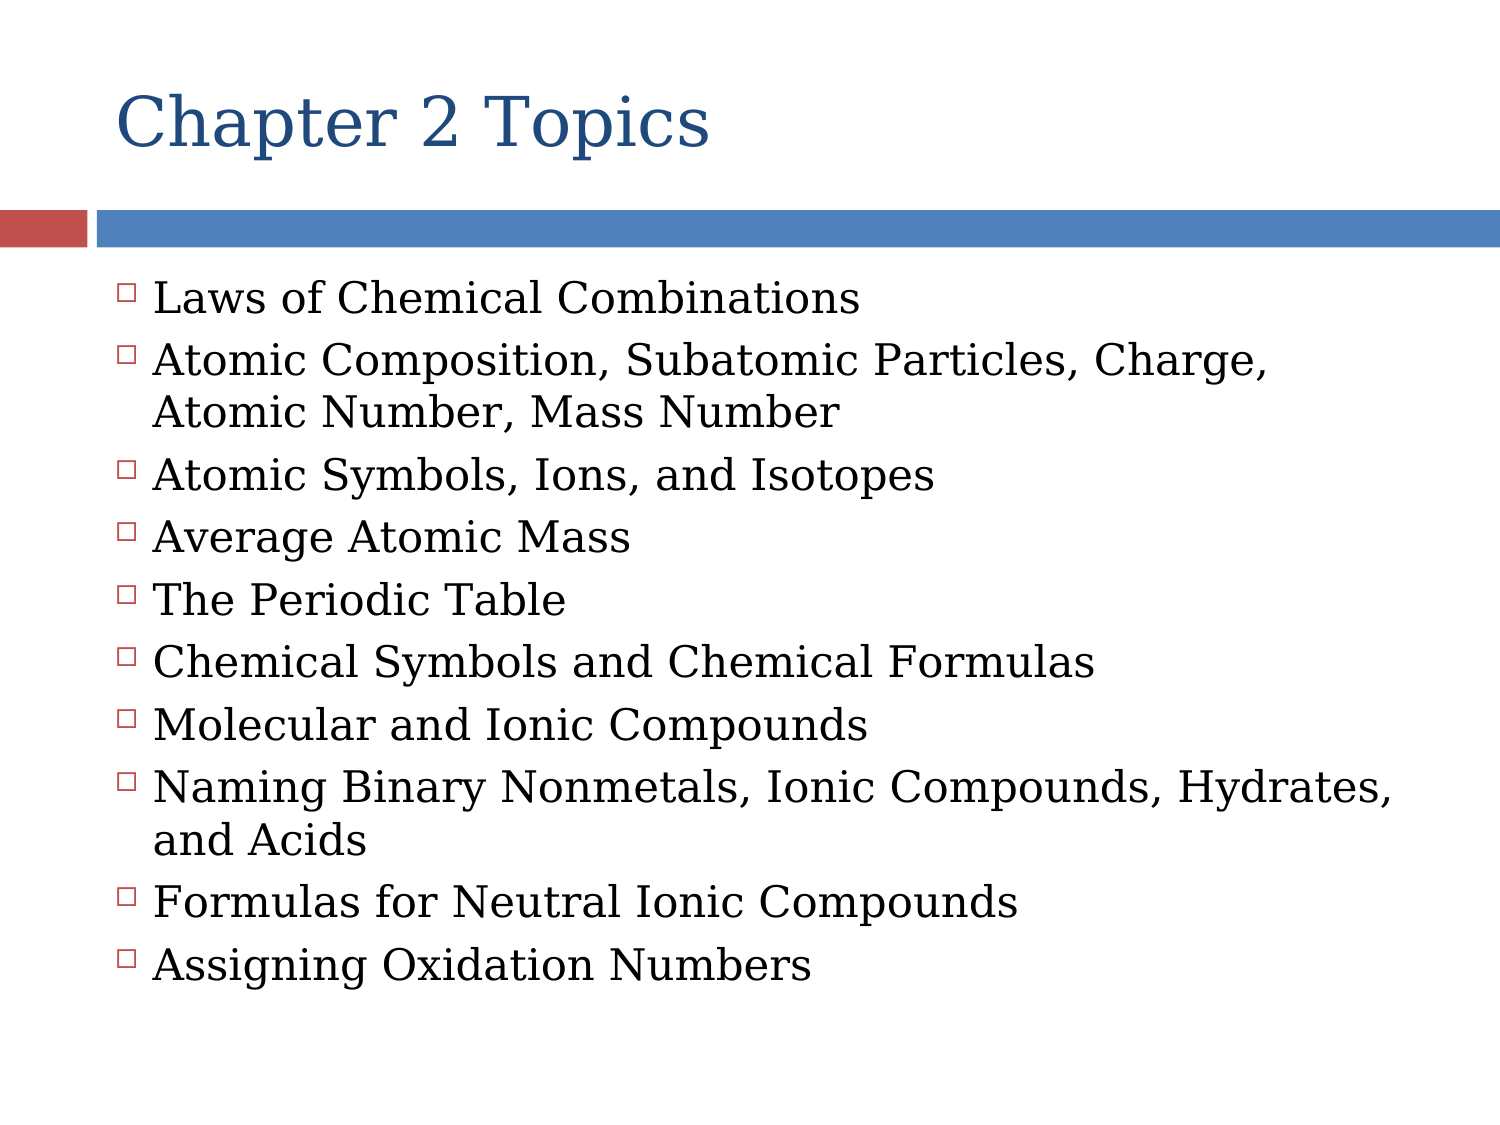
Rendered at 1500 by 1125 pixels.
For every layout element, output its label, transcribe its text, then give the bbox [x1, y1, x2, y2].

list Laws of Chemical Combinations Atomic Composition, Subatomic Particles, Charge, Atomic Number, Mass Number Atomic Symbols, Ions, and Isotopes Average Atomic Mass The Periodic Table Chemical Symbols and Chemical Formulas Molecular and Ionic Compounds Naming Binary Nonmetals, Ionic Compounds, Hydrates, and Acids Formulas for Neutral Ionic Compounds Assigning Oxidation Numbers [100, 262, 1438, 1000]
title Chapter 2 Topics [100, 37, 1438, 200]
